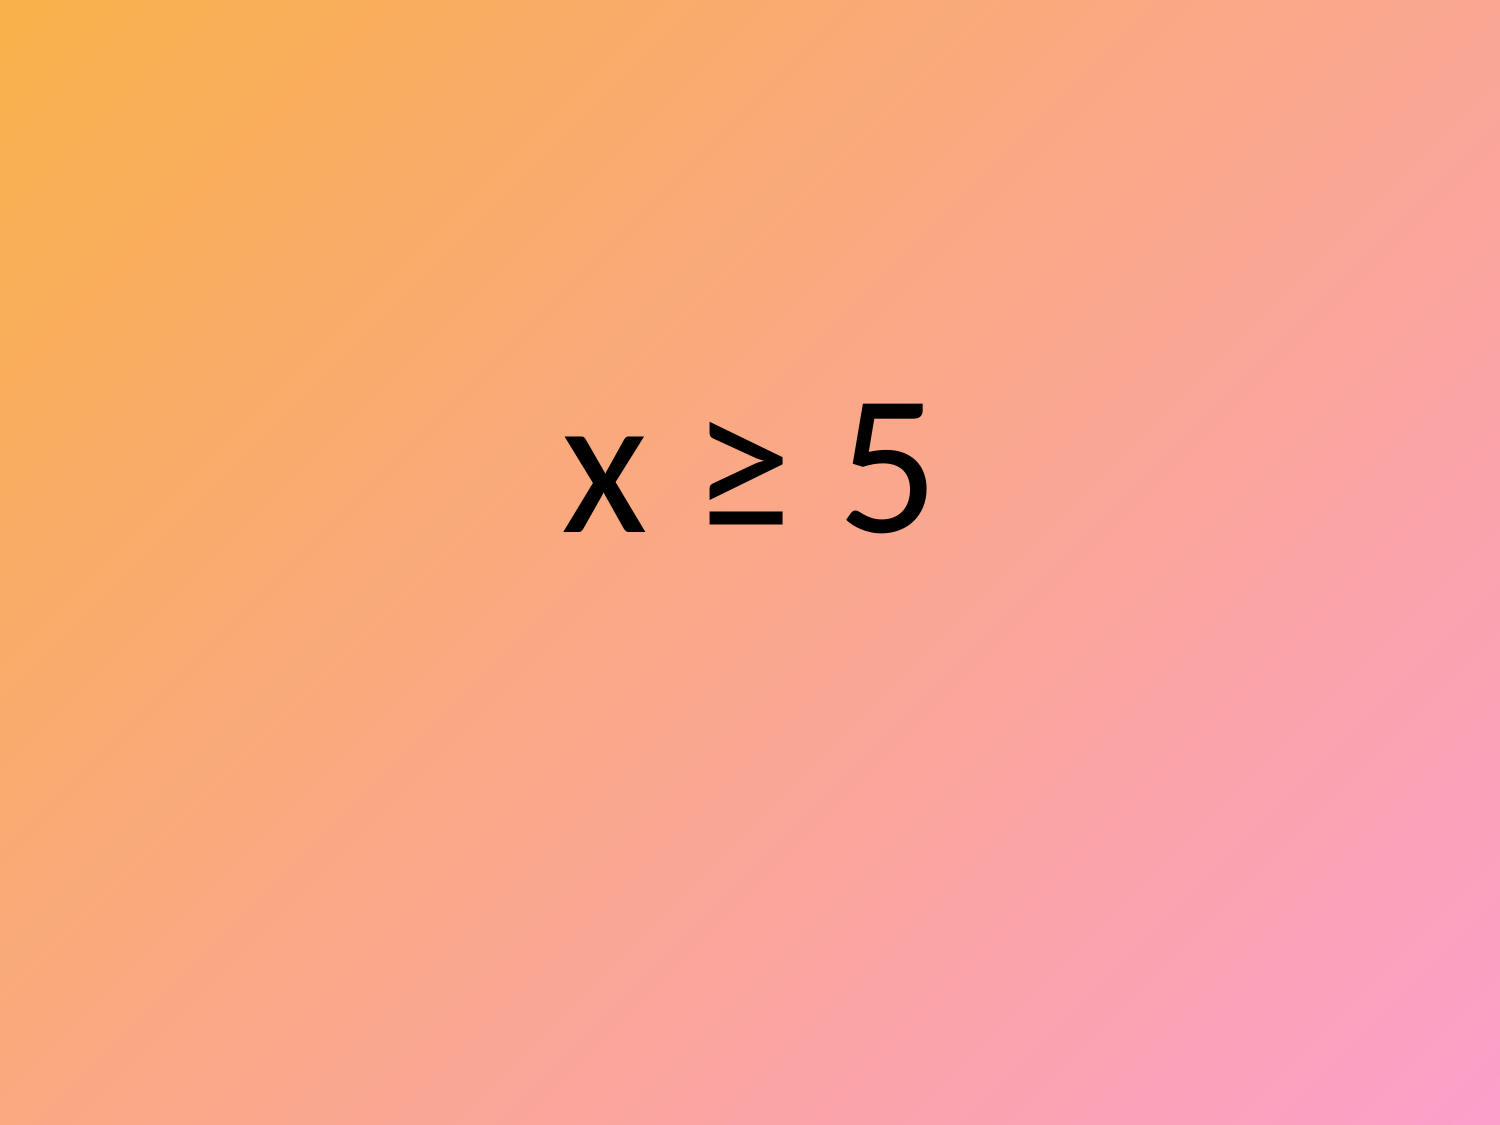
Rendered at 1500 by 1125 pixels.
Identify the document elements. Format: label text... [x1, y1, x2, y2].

list x ≥ 5 [74, 324, 1426, 1068]
